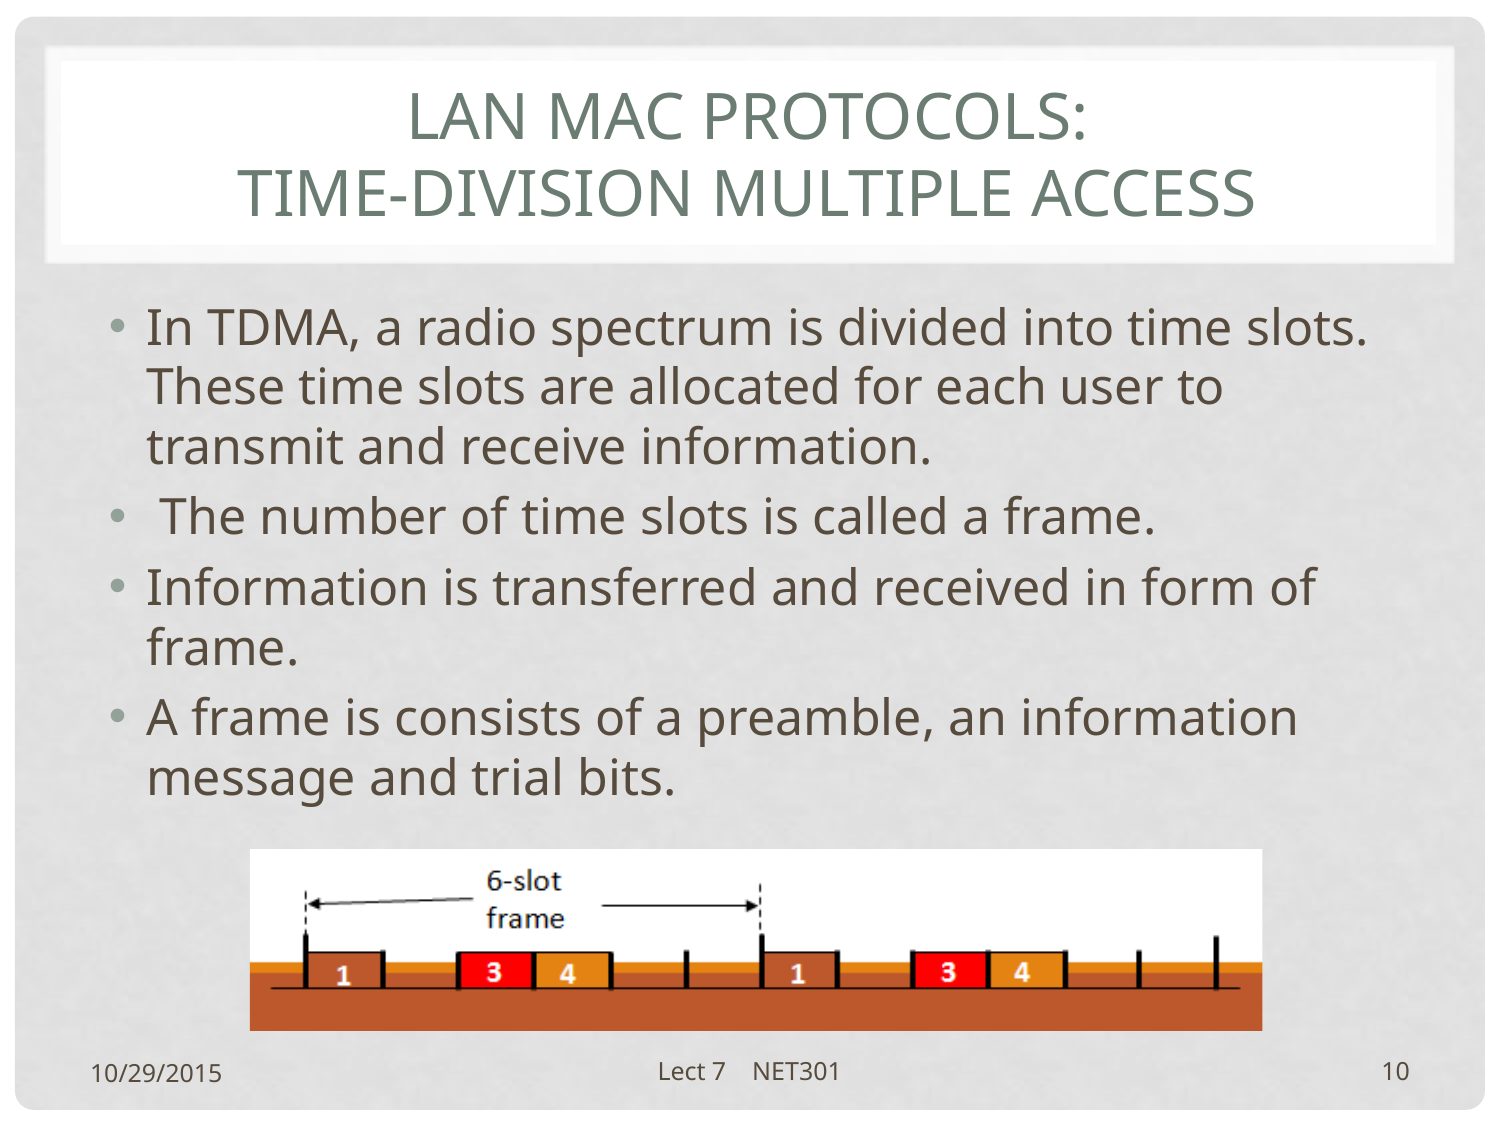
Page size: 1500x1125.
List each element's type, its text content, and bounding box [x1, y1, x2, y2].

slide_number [75, 1042, 425, 1103]
footer Lect 7 NET301 [512, 1042, 988, 1103]
picture [249, 849, 1263, 1031]
list In TDMA, a radio spectrum is divided into time slots. These time slots are allocated for each user to transmit and receive information. The number of time slots is called a frame. Information is transferred and received in form of frame. A frame is consists of a preamble, an information message and trial bits. [75, 287, 1425, 1005]
title LAN MAC protocols: Time-division multiple access [69, 66, 1425, 238]
slide_number 10 [1074, 1042, 1425, 1103]
